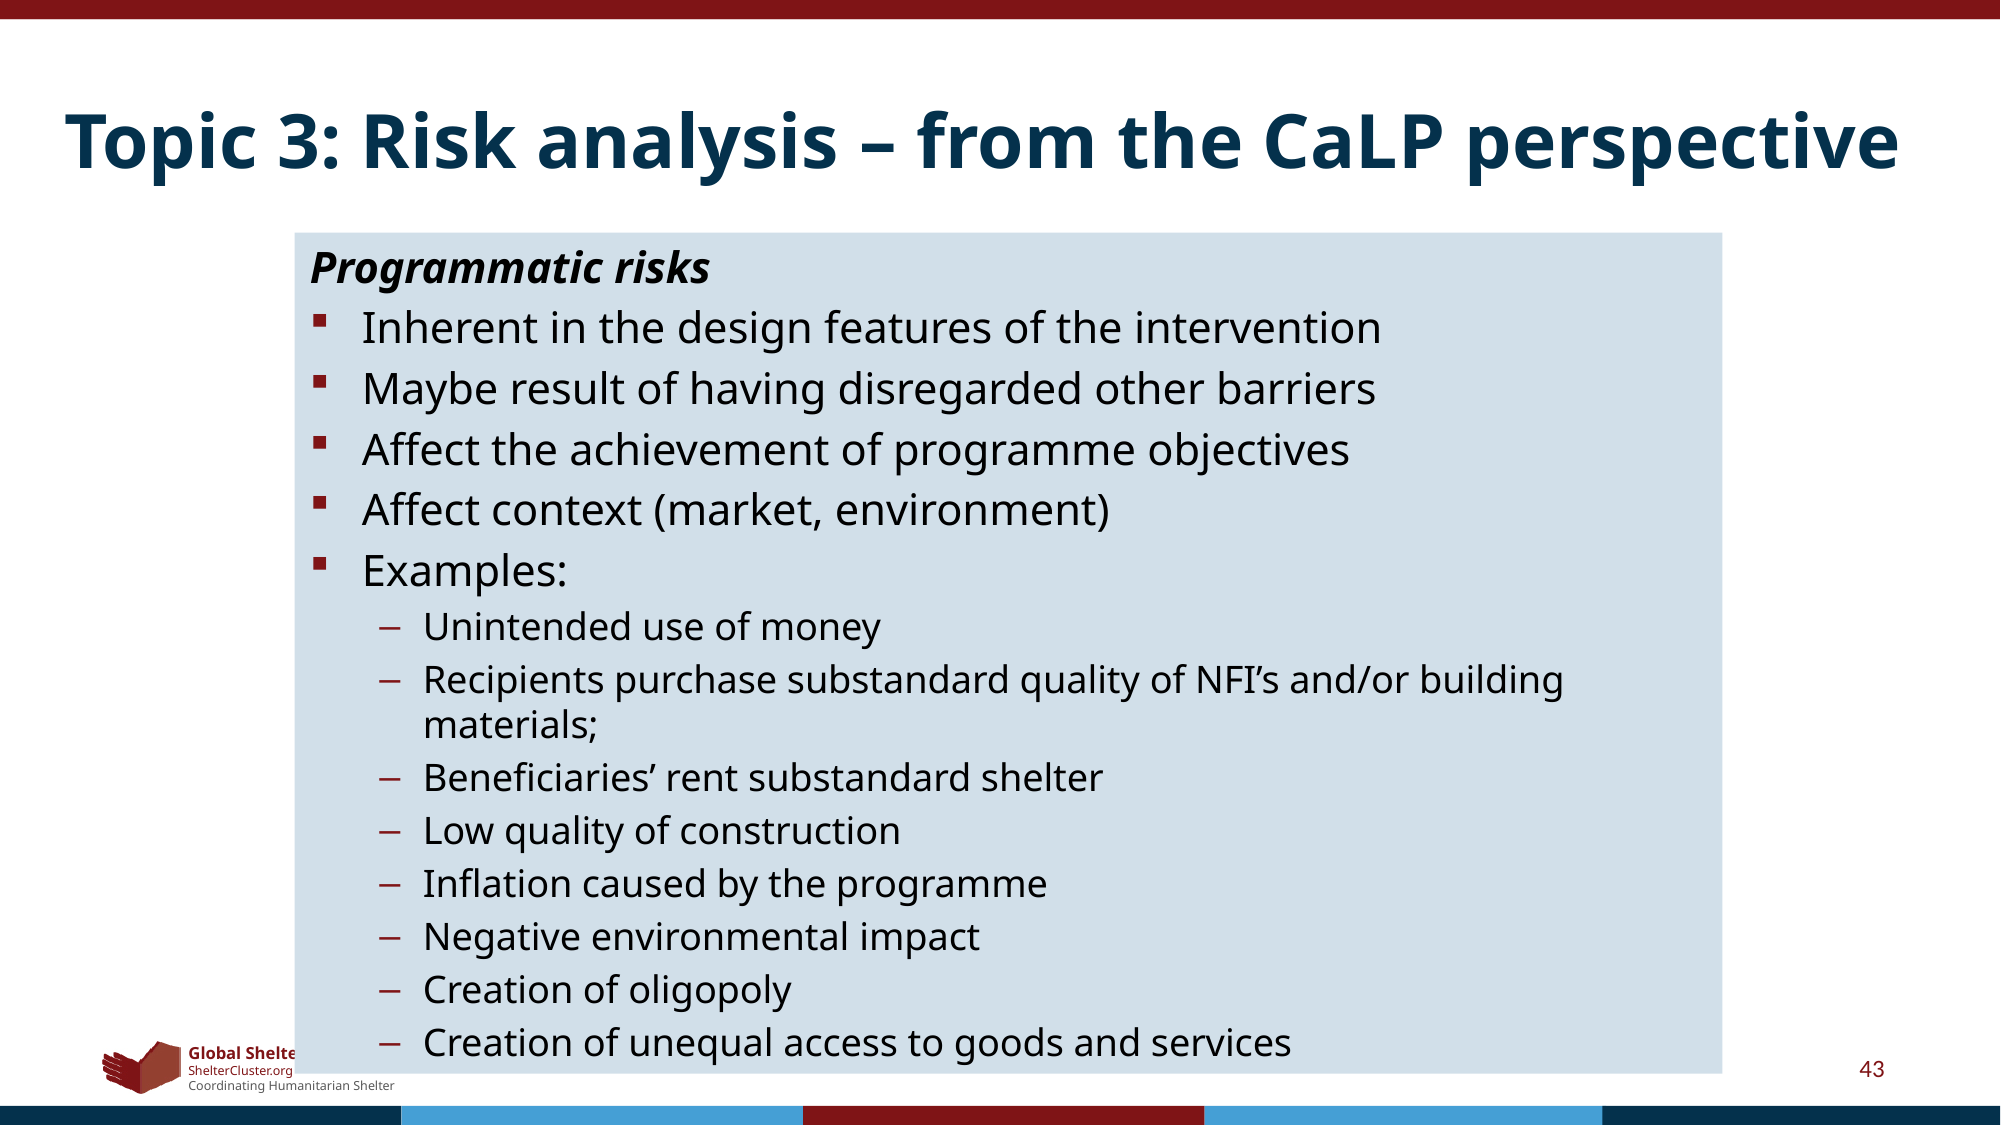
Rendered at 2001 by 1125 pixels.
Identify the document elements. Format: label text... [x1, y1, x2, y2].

slide_number 43 [1433, 1037, 1900, 1098]
title Topic 3: Risk analysis – from the CaLP perspective [0, 45, 1966, 233]
list Programmatic risks Inherent in the design features of the intervention Maybe result of having disregarded other barriers Affect the achievement of programme objectives Affect context (market, environment) Examples: Unintended use of money Recipients purchase substandard quality of NFI’s and/or building materials; Beneficiaries’ rent substandard shelter Low quality of construction Inflation caused by the programme Negative environmental impact Creation of oligopoly Creation of unequal access to goods and services [294, 232, 1723, 1074]
picture [102, 1041, 181, 1094]
